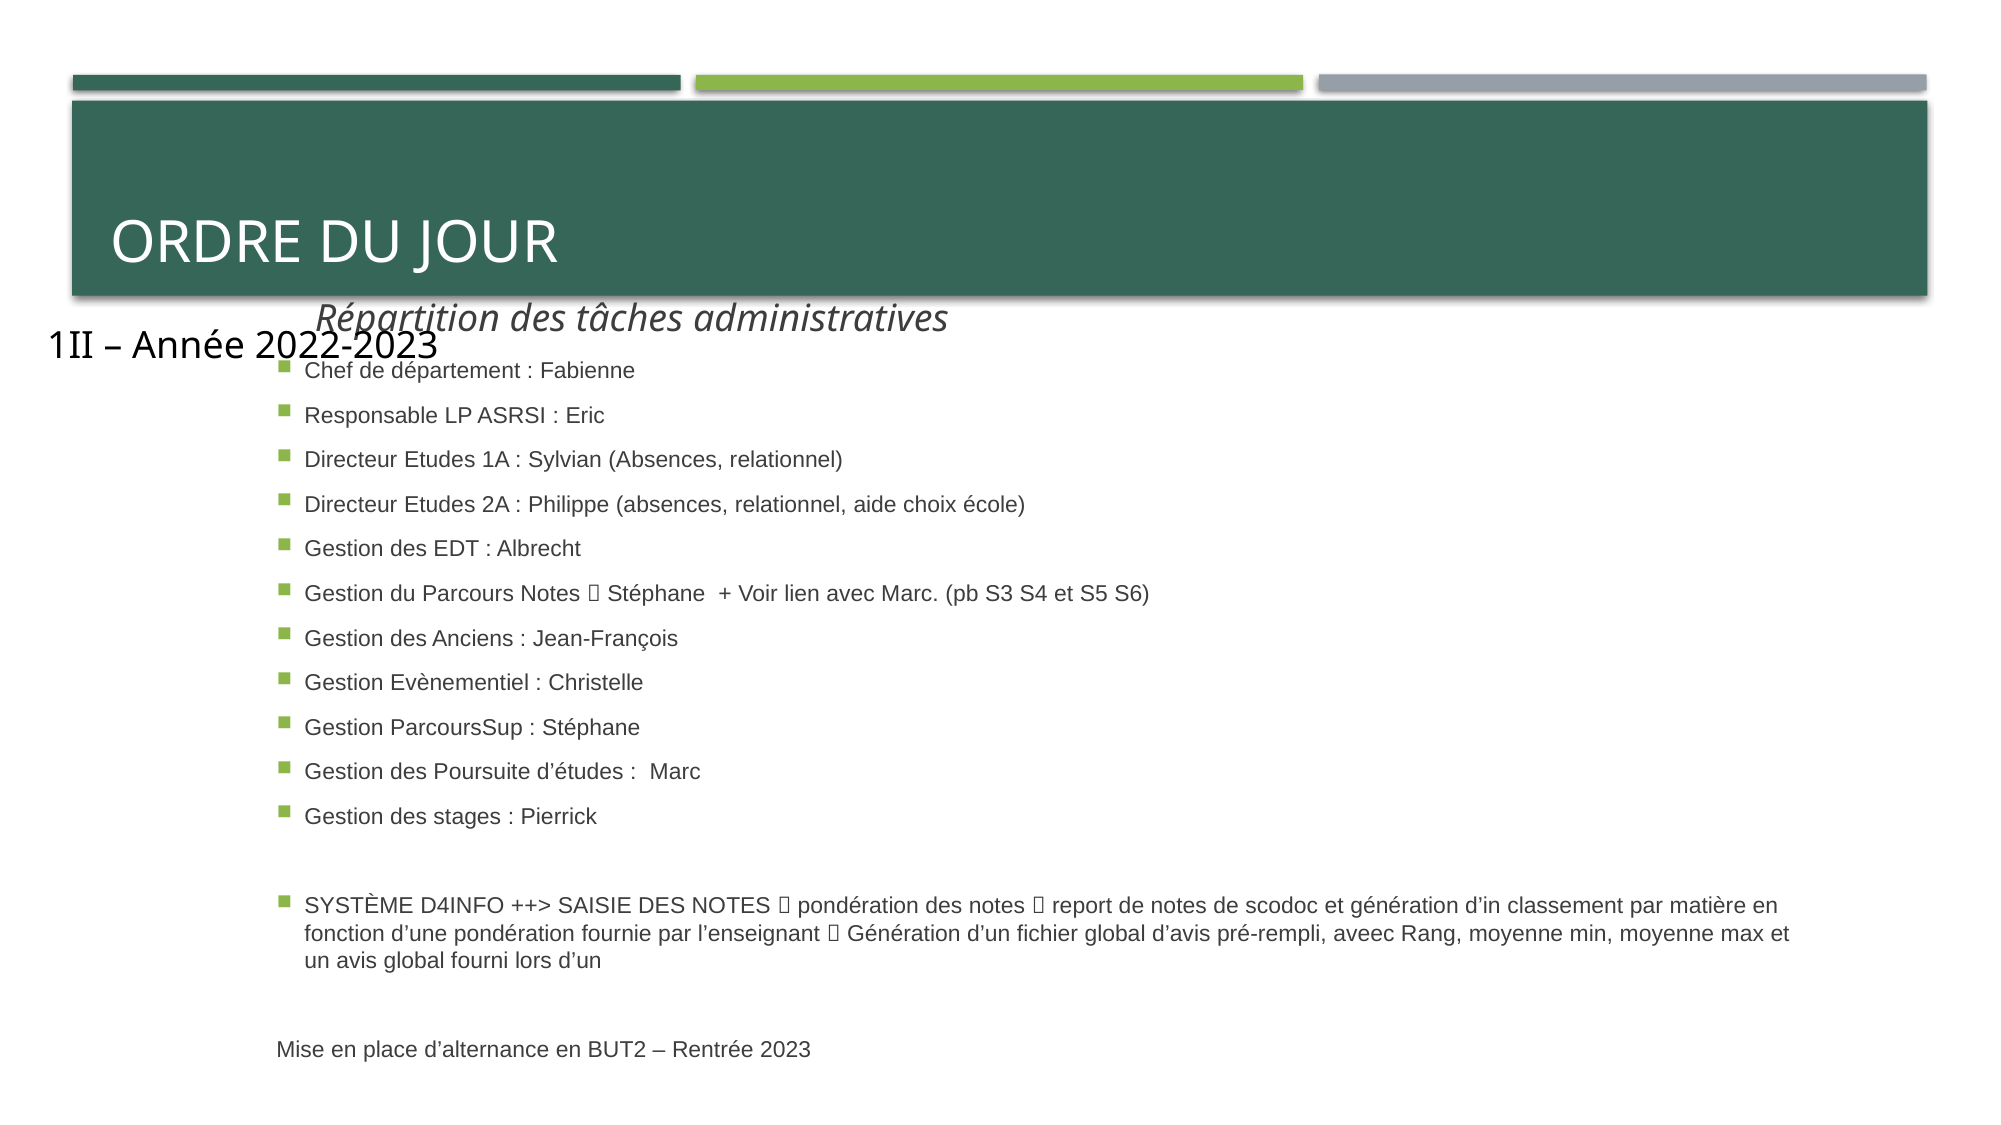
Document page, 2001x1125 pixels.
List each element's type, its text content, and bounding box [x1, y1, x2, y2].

text_box ORDRE DU JOUR [95, 115, 1905, 282]
text_box Répartition des tâches administratives Chef de département : Fabienne Responsable LP ASRSI : Eric Directeur Etudes 1A : Sylvian (Absences, relationnel) Directeur Etudes 2A : Philippe (absences, relationnel, aide choix école) Gestion des EDT : Albrecht Gestion du Parcours Notes  Stéphane + Voir lien avec Marc. (pb S3 S4 et S5 S6) Gestion des Anciens : Jean-François Gestion Evènementiel : Christelle Gestion ParcoursSup : Stéphane Gestion des Poursuite d’études : Marc Gestion des stages : Pierrick SYSTÈME D4INFO ++> SAISIE DES NOTES  pondération des notes  report de notes de scodoc et génération d’in classement par matière en fonction d’une pondération fournie par l’enseignant  Génération d’un fichier global d’avis pré-rempli, aveec Rang, moyenne min, moyenne max et un avis global fourni lors d’un Mise en place d’alternance en BUT2 – Rentrée 2023 [0, 313, 1810, 1033]
text_box 1II – Année 2022-2023 [32, 313, 454, 374]
